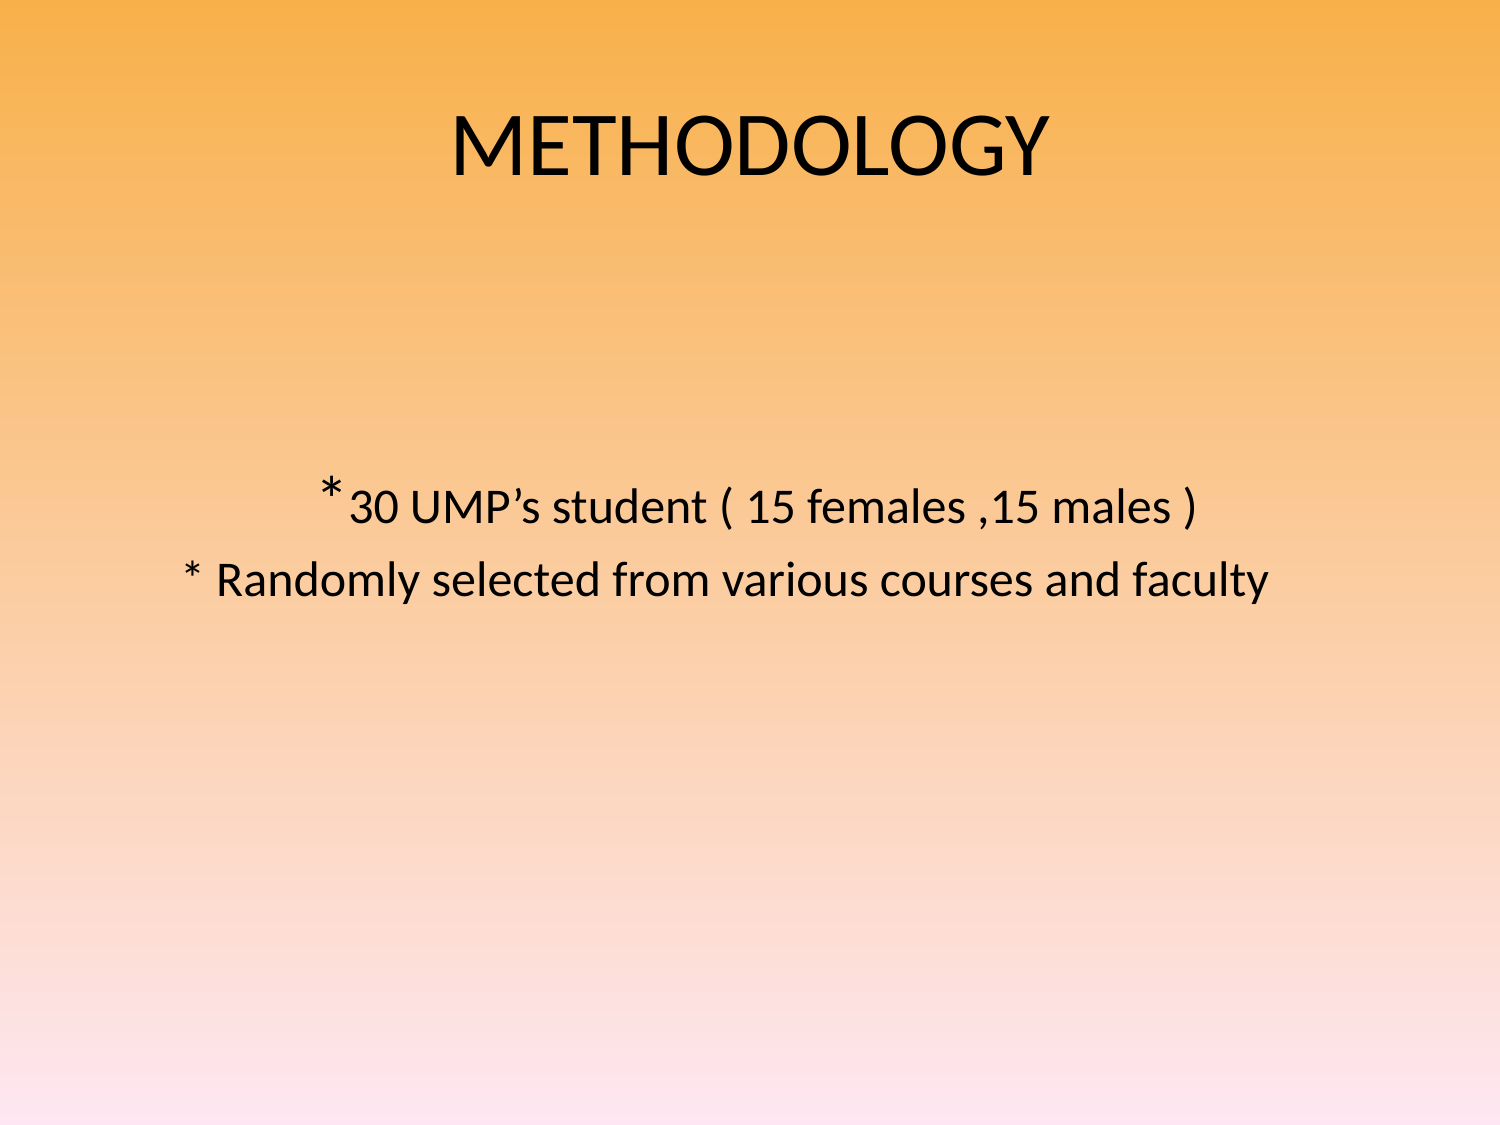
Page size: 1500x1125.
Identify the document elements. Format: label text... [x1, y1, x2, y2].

title METHODOLOGY [75, 45, 1425, 233]
list *30 UMP’s student ( 15 females ,15 males ) * Randomly selected from various courses and faculty [75, 262, 1425, 1005]
